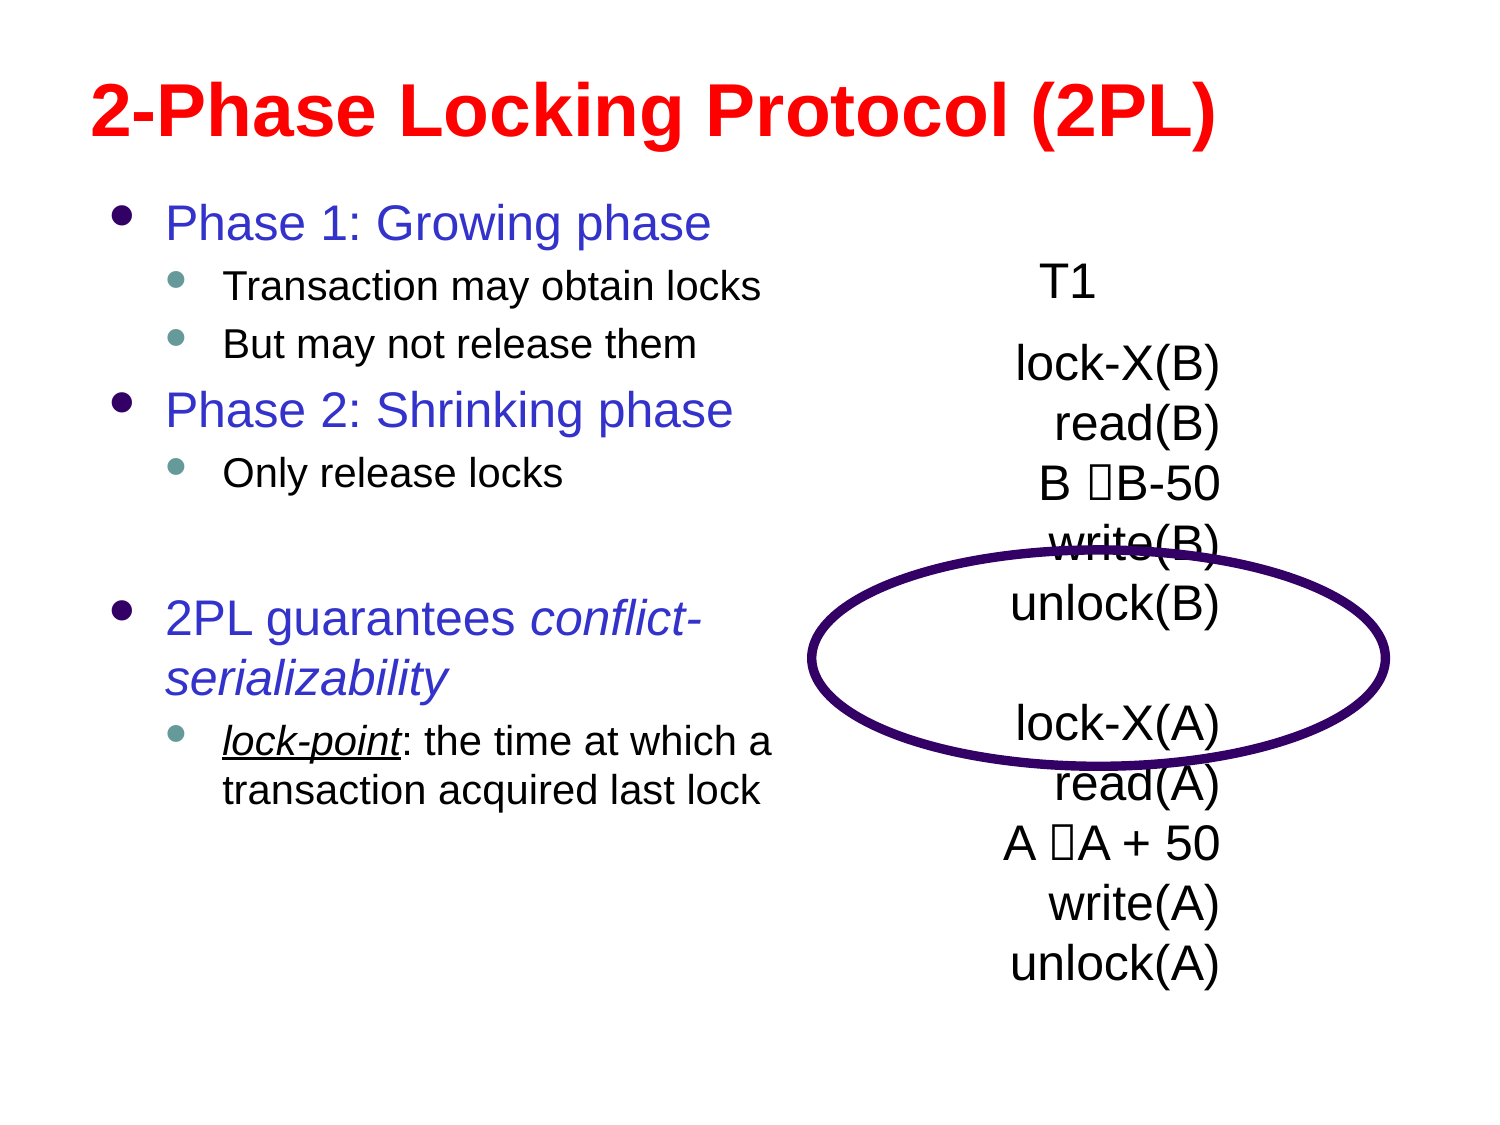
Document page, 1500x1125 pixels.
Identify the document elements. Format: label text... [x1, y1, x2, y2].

text_box [1254, 567, 1386, 750]
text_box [975, 240, 1249, 998]
list Phase 1: Growing phase Transaction may obtain locks But may not release them Phase 2: Shrinking phase Only release locks 2PL guarantees conflict-serializability lock-point: the time at which a transaction acquired last lock [93, 182, 836, 984]
text_box [811, 561, 970, 755]
title 2-Phase Locking Protocol (2PL) [74, 19, 1313, 160]
